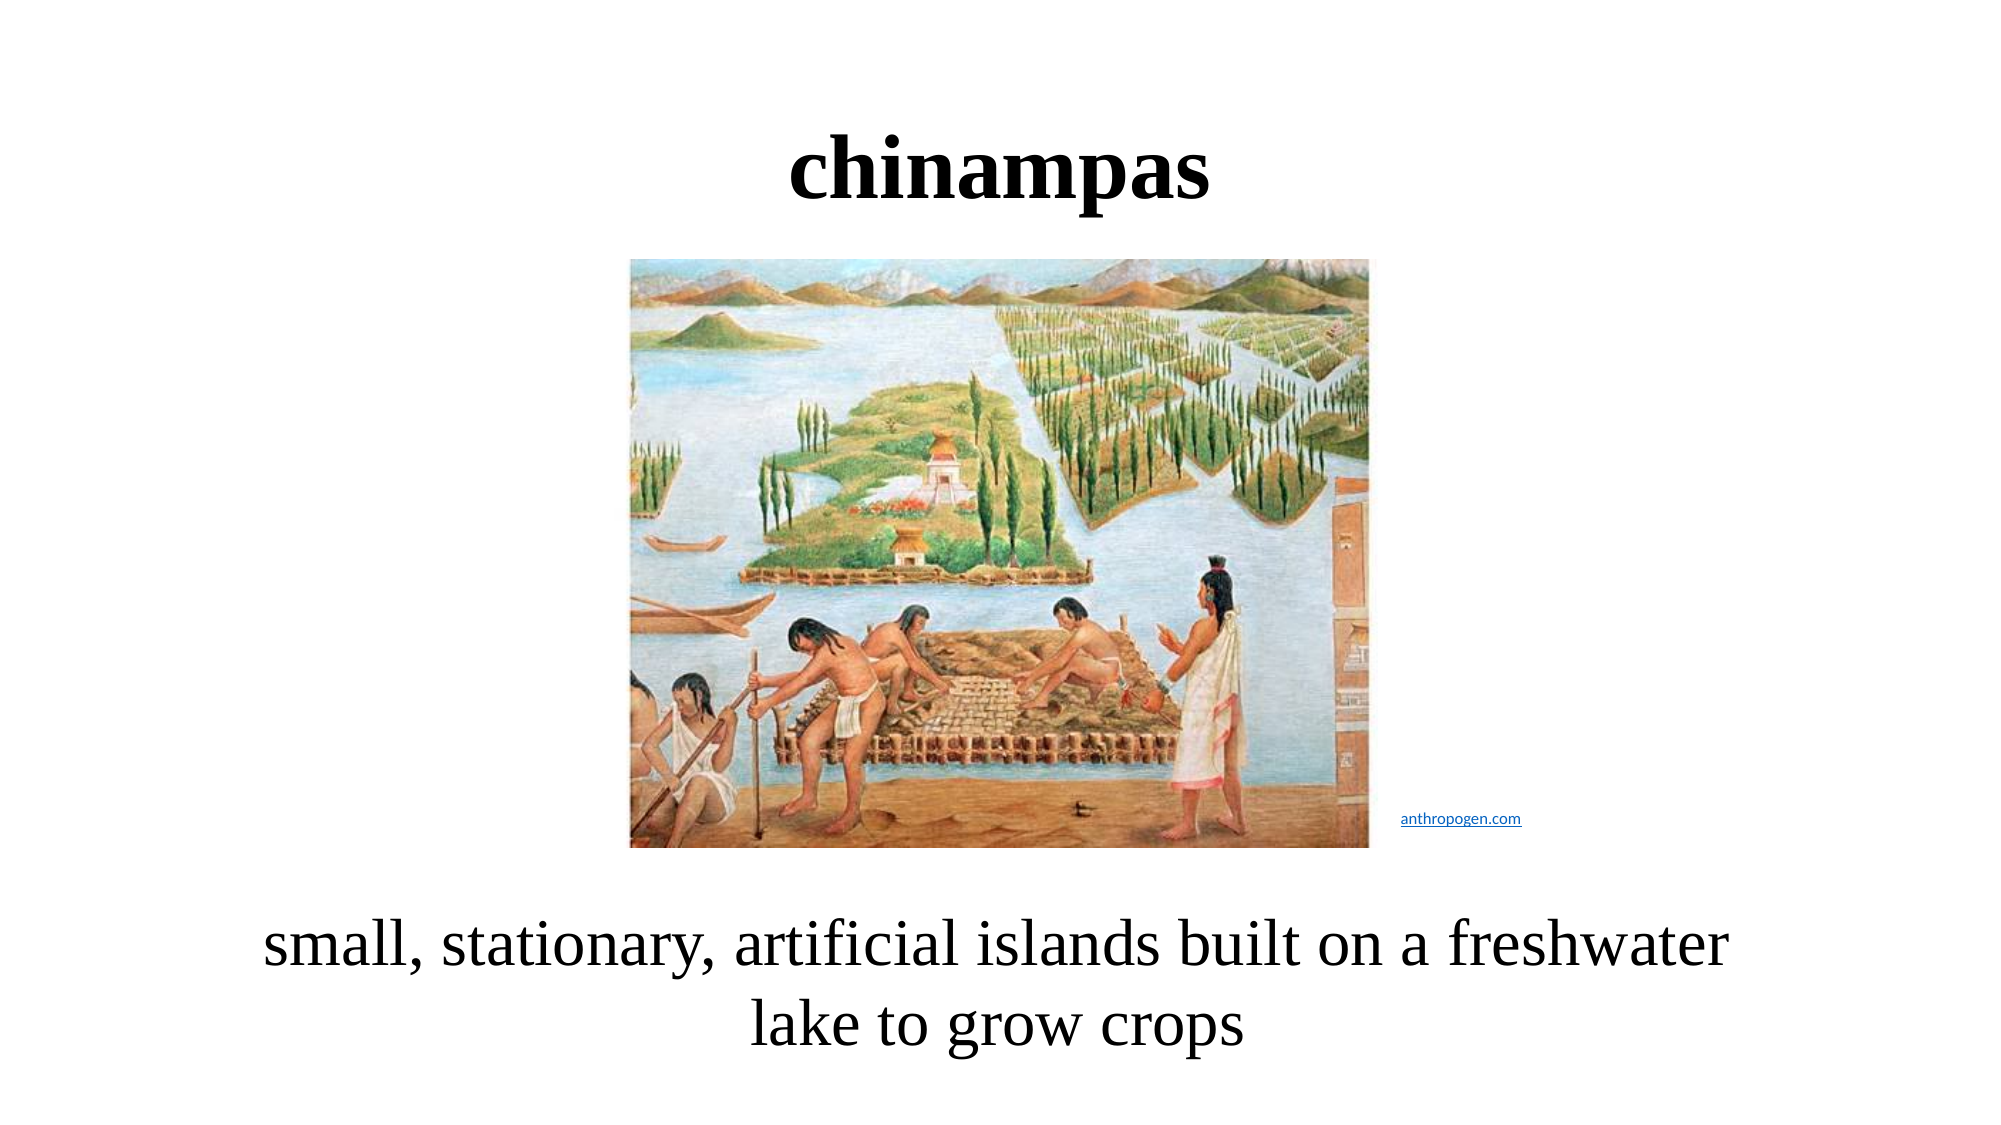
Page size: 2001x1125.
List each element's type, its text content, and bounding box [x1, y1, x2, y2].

text_box anthropogen.com [1395, 800, 1676, 836]
text_box small, stationary, artificial islands built on a freshwater lake to grow crops [213, 891, 1783, 1067]
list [604, 259, 1395, 848]
title chinampas [137, 59, 1863, 278]
